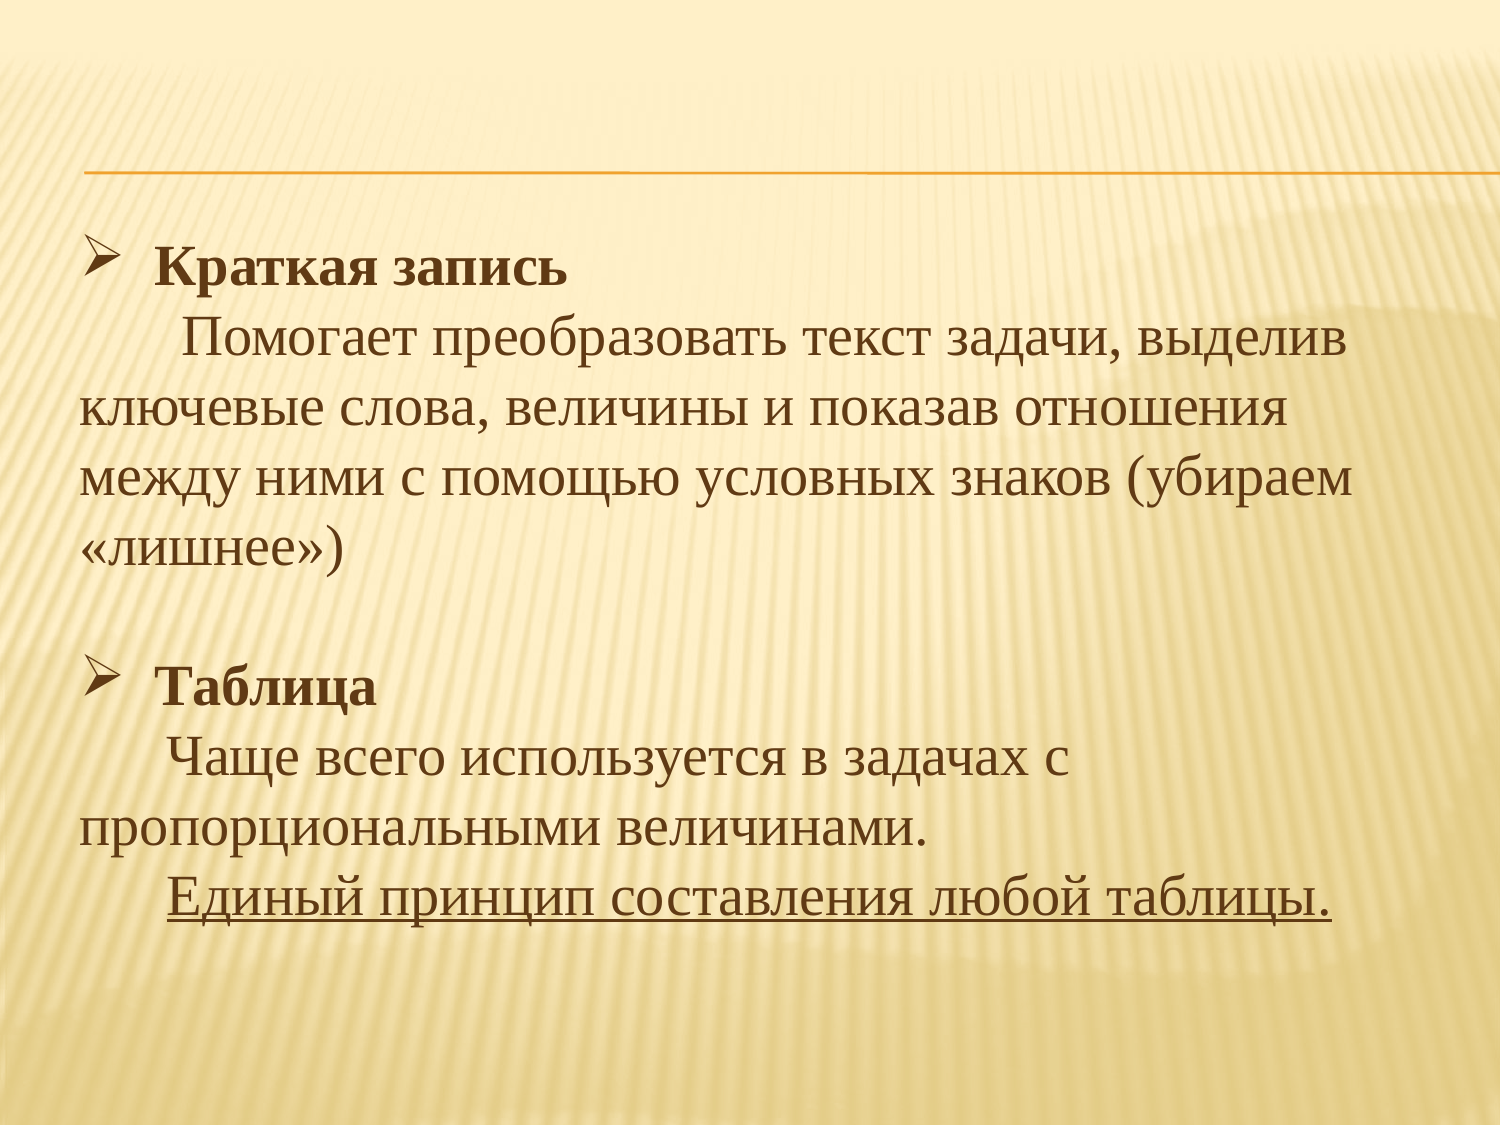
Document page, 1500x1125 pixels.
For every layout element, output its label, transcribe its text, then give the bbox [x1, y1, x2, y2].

text_box Краткая запись Помогает преобразовать текст задачи, выделив ключевые слова, величины и показав отношения между ними с помощью условных знаков (убираем «лишнее») Таблица Чаще всего используется в задачах с пропорциональными величинами. Единый принцип составления любой таблицы. [64, 219, 1459, 935]
